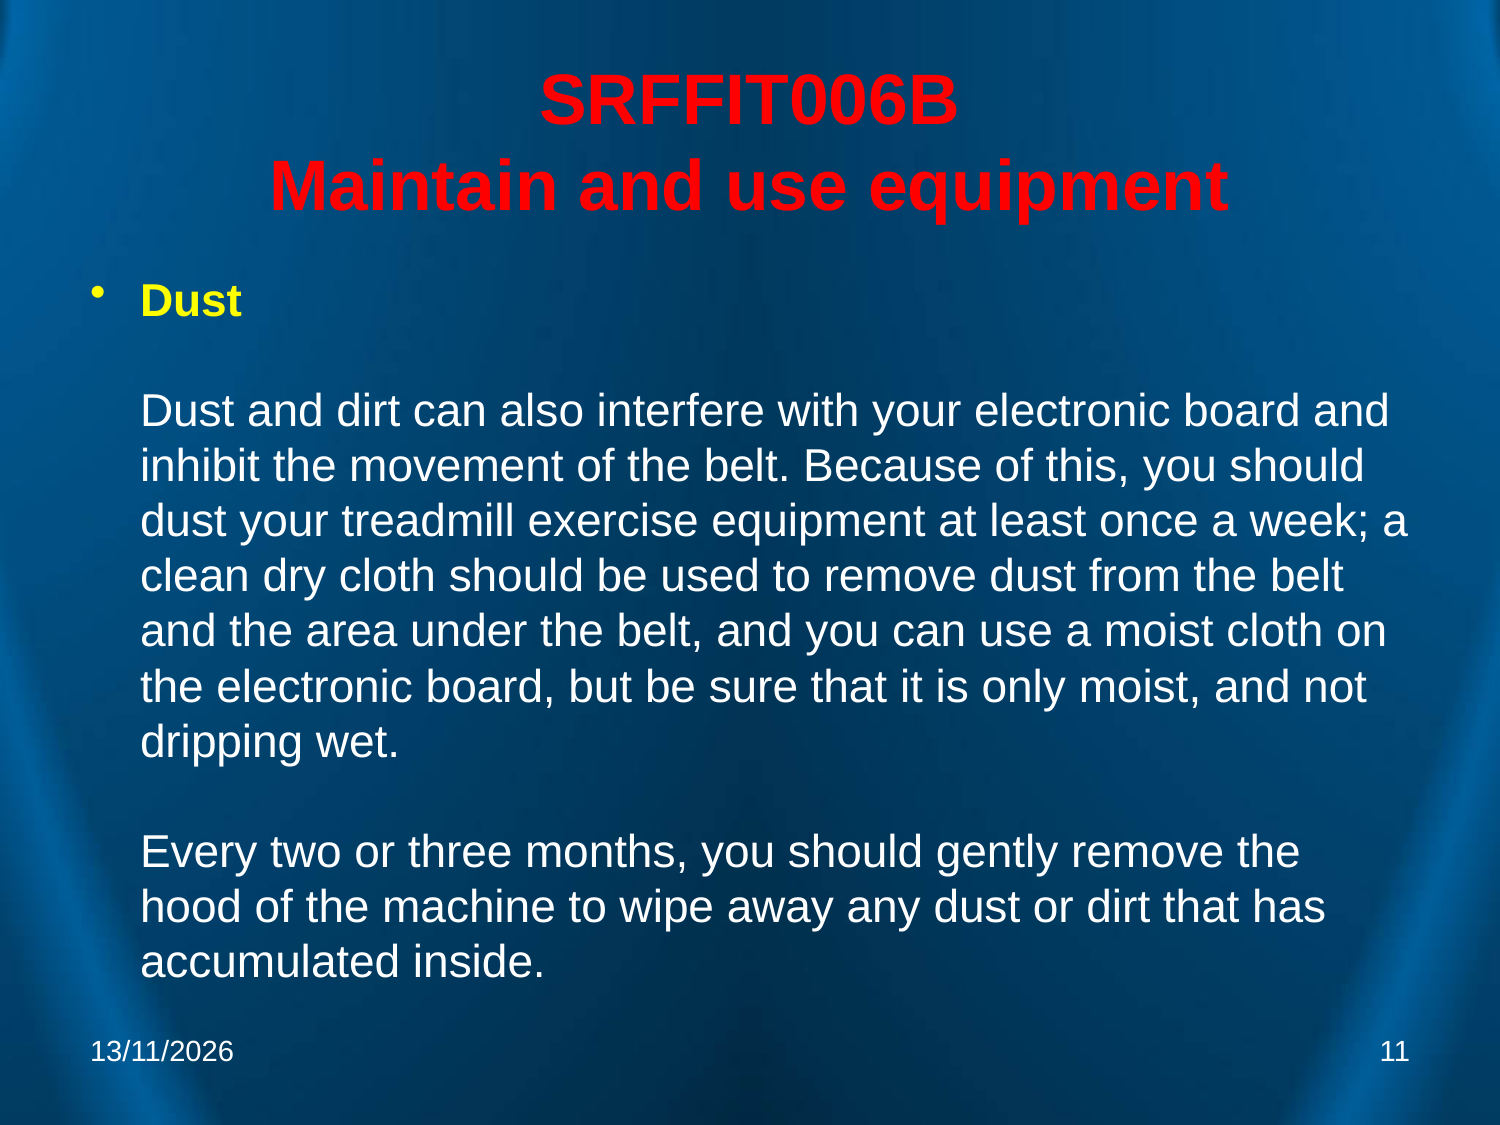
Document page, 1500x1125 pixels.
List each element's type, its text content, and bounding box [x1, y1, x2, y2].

picture [0, 0, 1500, 1125]
list Dust Dust and dirt can also interfere with your electronic board and inhibit the movement of the belt. Because of this, you should dust your treadmill exercise equipment at least once a week; a clean dry cloth should be used to remove dust from the belt and the area under the belt, and you can use a moist cloth on the electronic board, but be sure that it is only moist, and not dripping wet. Every two or three months, you should gently remove the hood of the machine to wipe away any dust or dirt that has accumulated inside. [74, 262, 1426, 1006]
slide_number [74, 1024, 426, 1103]
slide_number 11 [1074, 1024, 1426, 1103]
title SRFFIT006B Maintain and use equipment [74, 44, 1426, 233]
